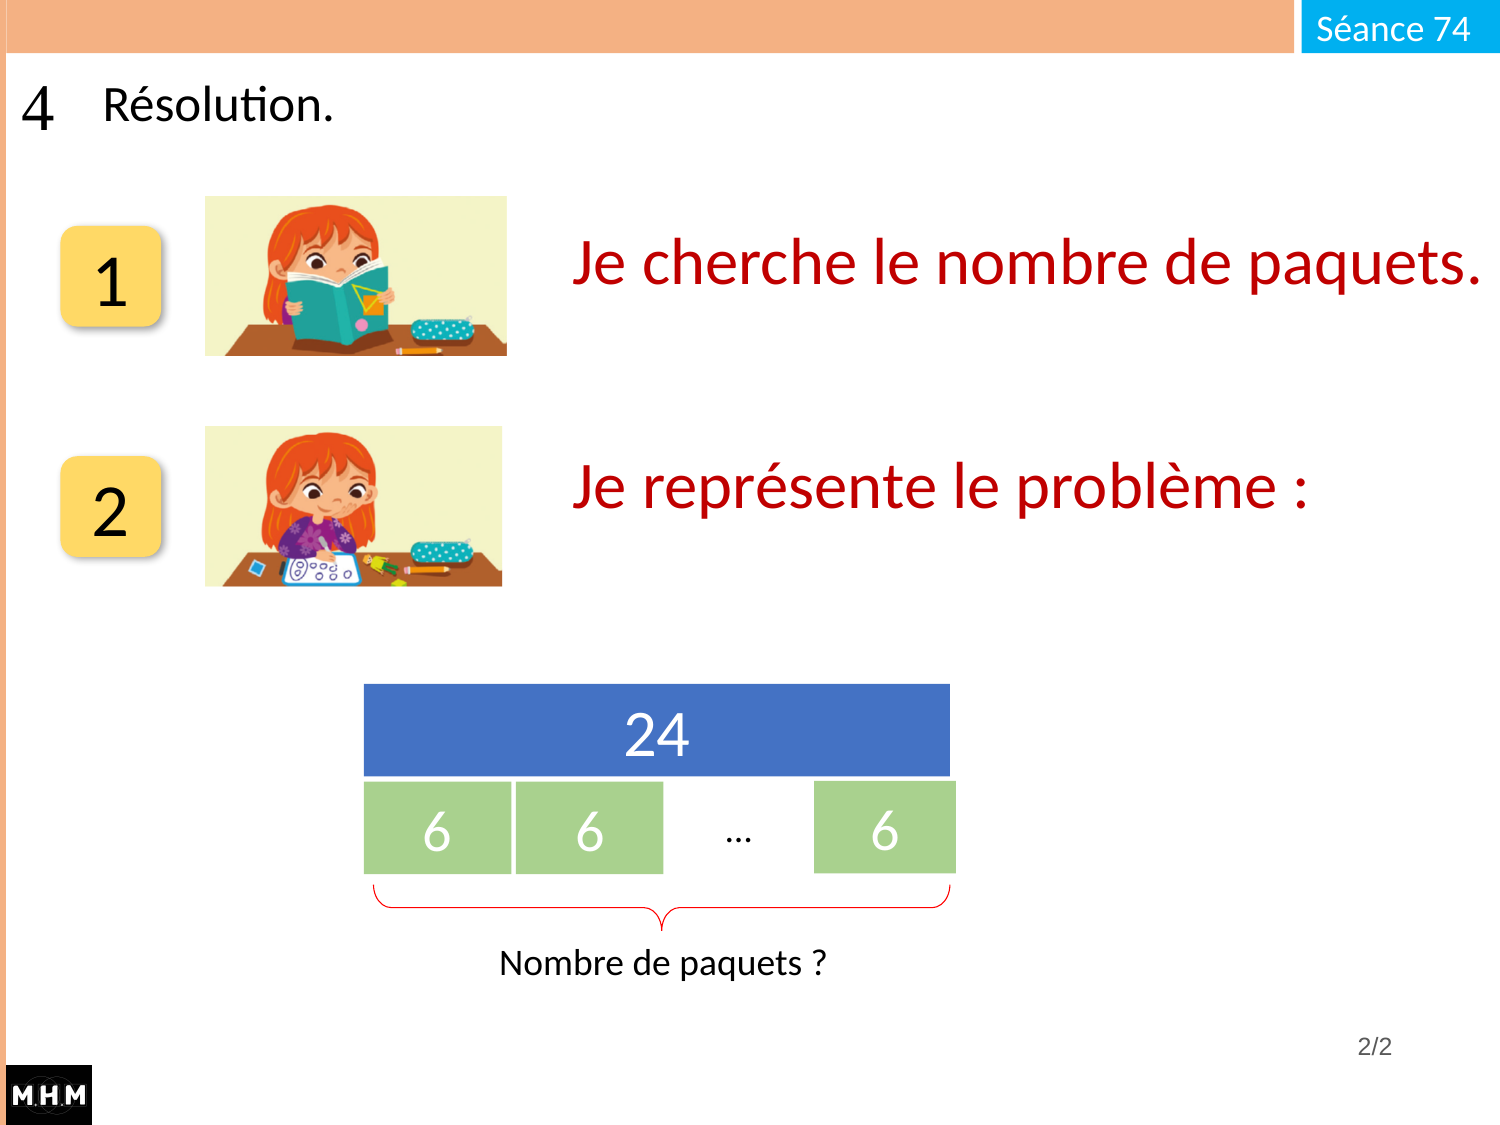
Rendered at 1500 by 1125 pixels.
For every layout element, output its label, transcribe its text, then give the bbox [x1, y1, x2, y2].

text_box Je représente le problème : [558, 434, 1458, 530]
text_box 6 [363, 781, 512, 875]
picture [204, 426, 503, 587]
picture [6, 1065, 92, 1125]
text_box Nombre de paquets ? [463, 913, 874, 1008]
text_box Je cherche le nombre de paquets. [558, 210, 1500, 305]
picture [204, 196, 515, 356]
text_box 2 [59, 455, 163, 558]
text_box 1 [59, 224, 163, 328]
text_box 24 [363, 683, 951, 777]
title Résolution. [87, 32, 1382, 140]
text_box [372, 884, 951, 913]
text_box 2/2 [1343, 1022, 1408, 1068]
text_box 6 [515, 781, 665, 875]
text_box 6 [813, 780, 957, 874]
text_box … [667, 780, 811, 874]
